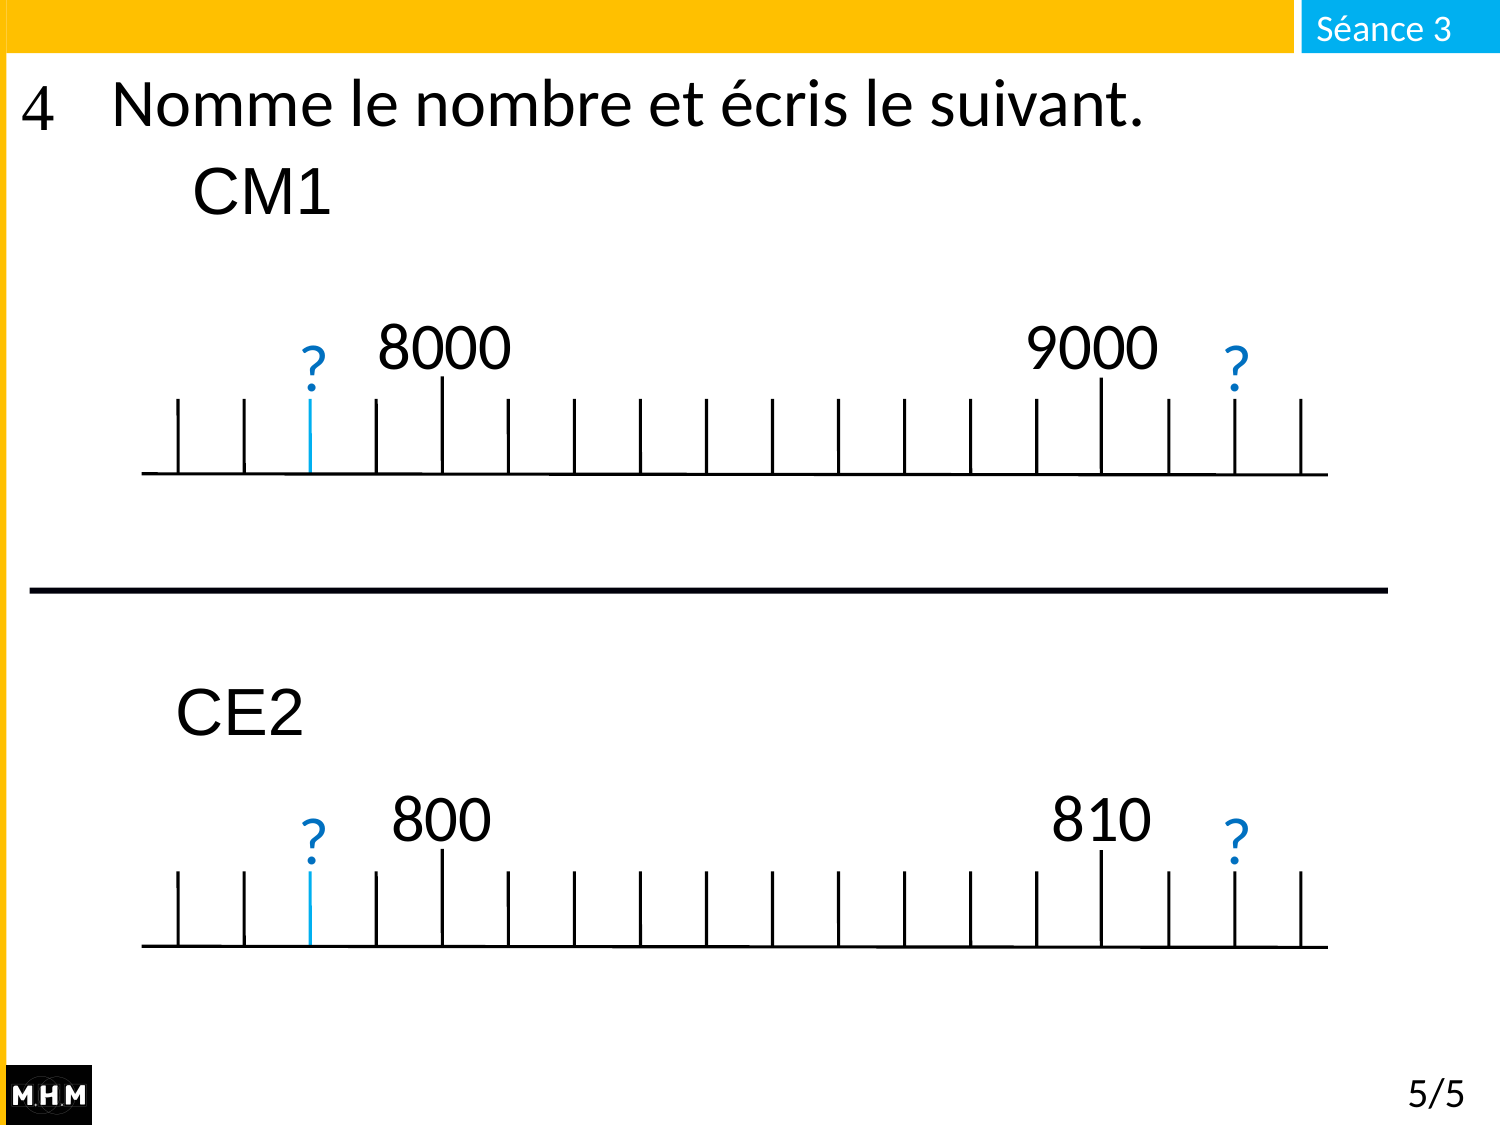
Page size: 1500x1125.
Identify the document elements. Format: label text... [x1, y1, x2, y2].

picture [6, 1065, 92, 1125]
text_box CE2 [160, 661, 1194, 766]
text_box CM1 [177, 140, 1211, 293]
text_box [141, 767, 1328, 948]
title Nomme le nombre et écris le suivant. [96, 60, 1391, 150]
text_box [141, 295, 1328, 476]
list 5/5 [1373, 1064, 1500, 1125]
